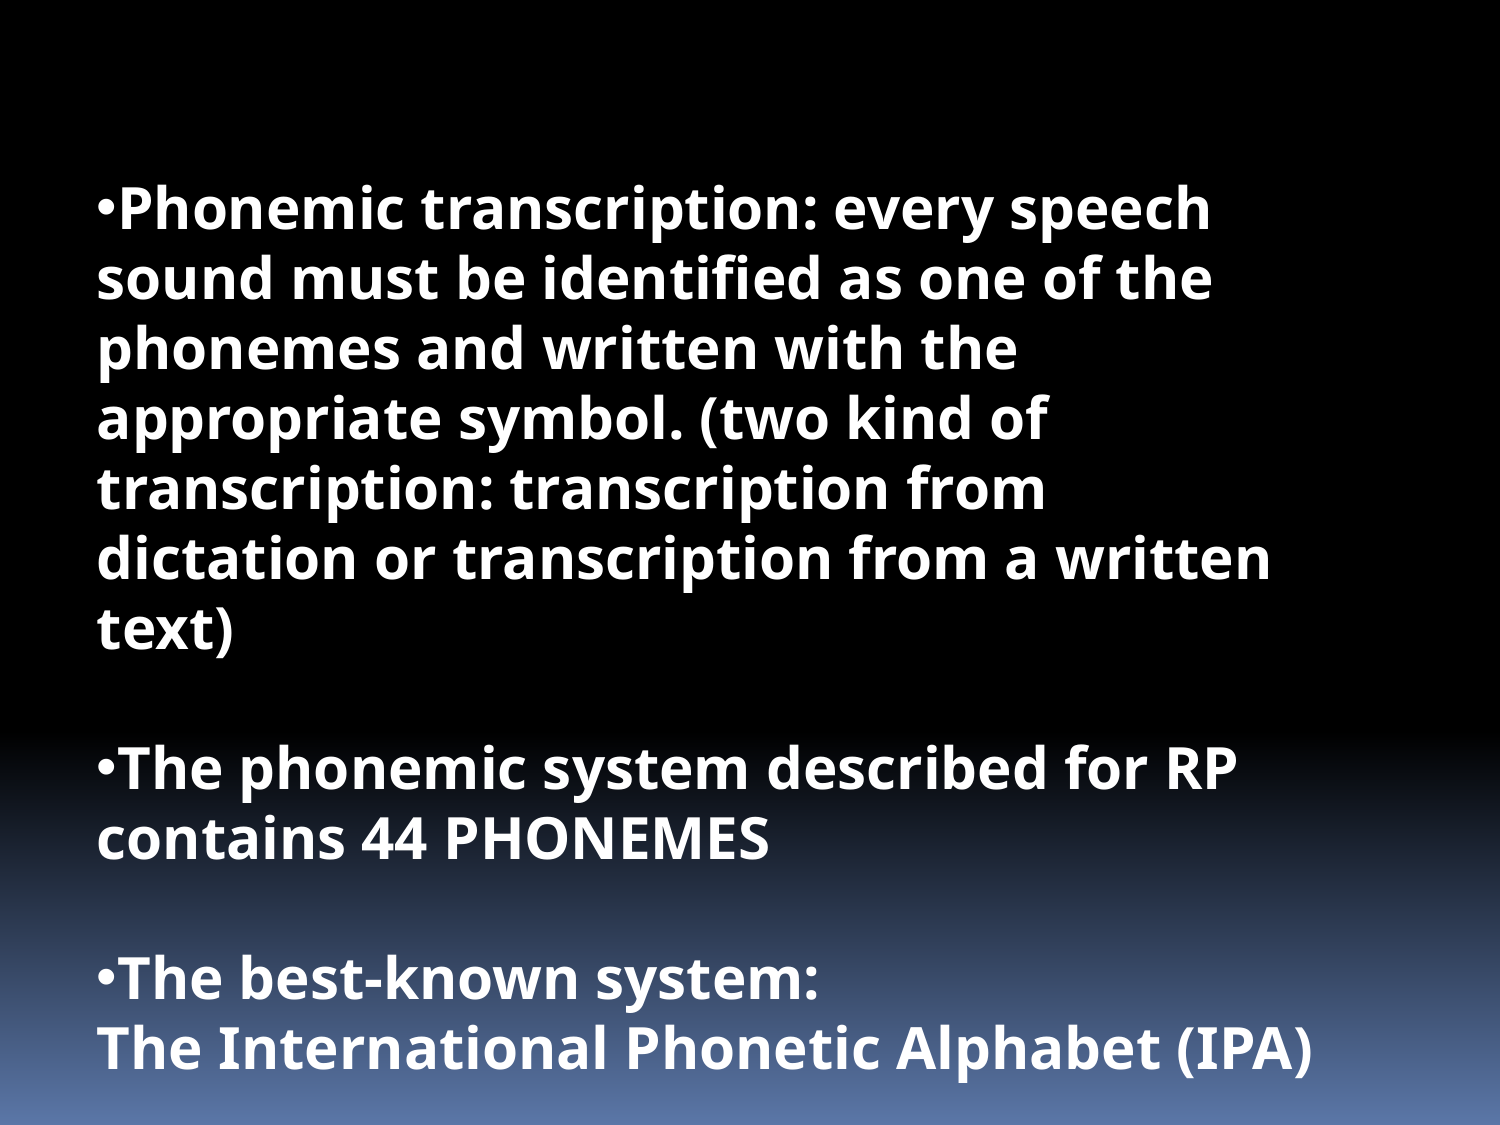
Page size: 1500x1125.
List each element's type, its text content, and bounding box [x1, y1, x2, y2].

text_box Phonemic transcription: every speech sound must be identified as one of the phonemes and written with the appropriate symbol. (two kind of transcription: transcription from dictation or transcription from a written text) The phonemic system described for RP contains 44 PHONEMES The best-known system: The International Phonetic Alphabet (IPA) [82, 164, 1336, 1125]
